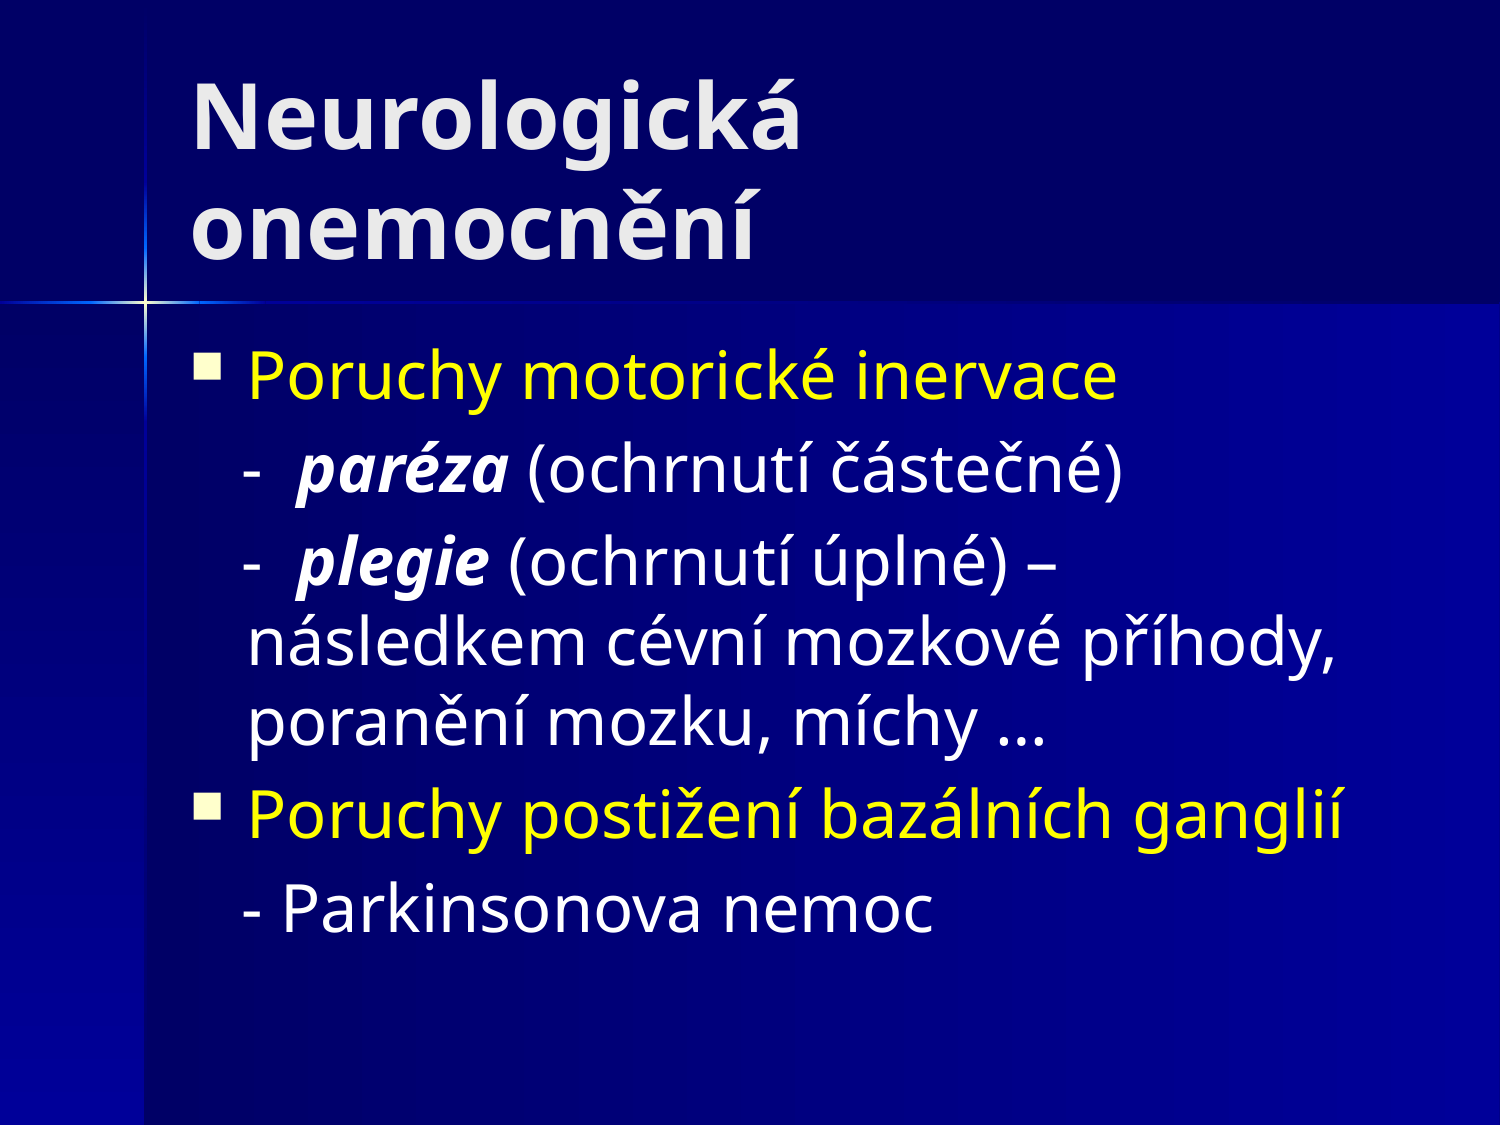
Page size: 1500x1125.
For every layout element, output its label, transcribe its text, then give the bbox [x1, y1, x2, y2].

list Poruchy motorické inervace - paréza (ochrnutí částečné) - plegie (ochrnutí úplné) – následkem cévní mozkové příhody, poranění mozku, míchy … Poruchy postižení bazálních ganglií - Parkinsonova nemoc [174, 324, 1413, 1001]
title Neurologická onemocnění [174, 49, 1413, 286]
